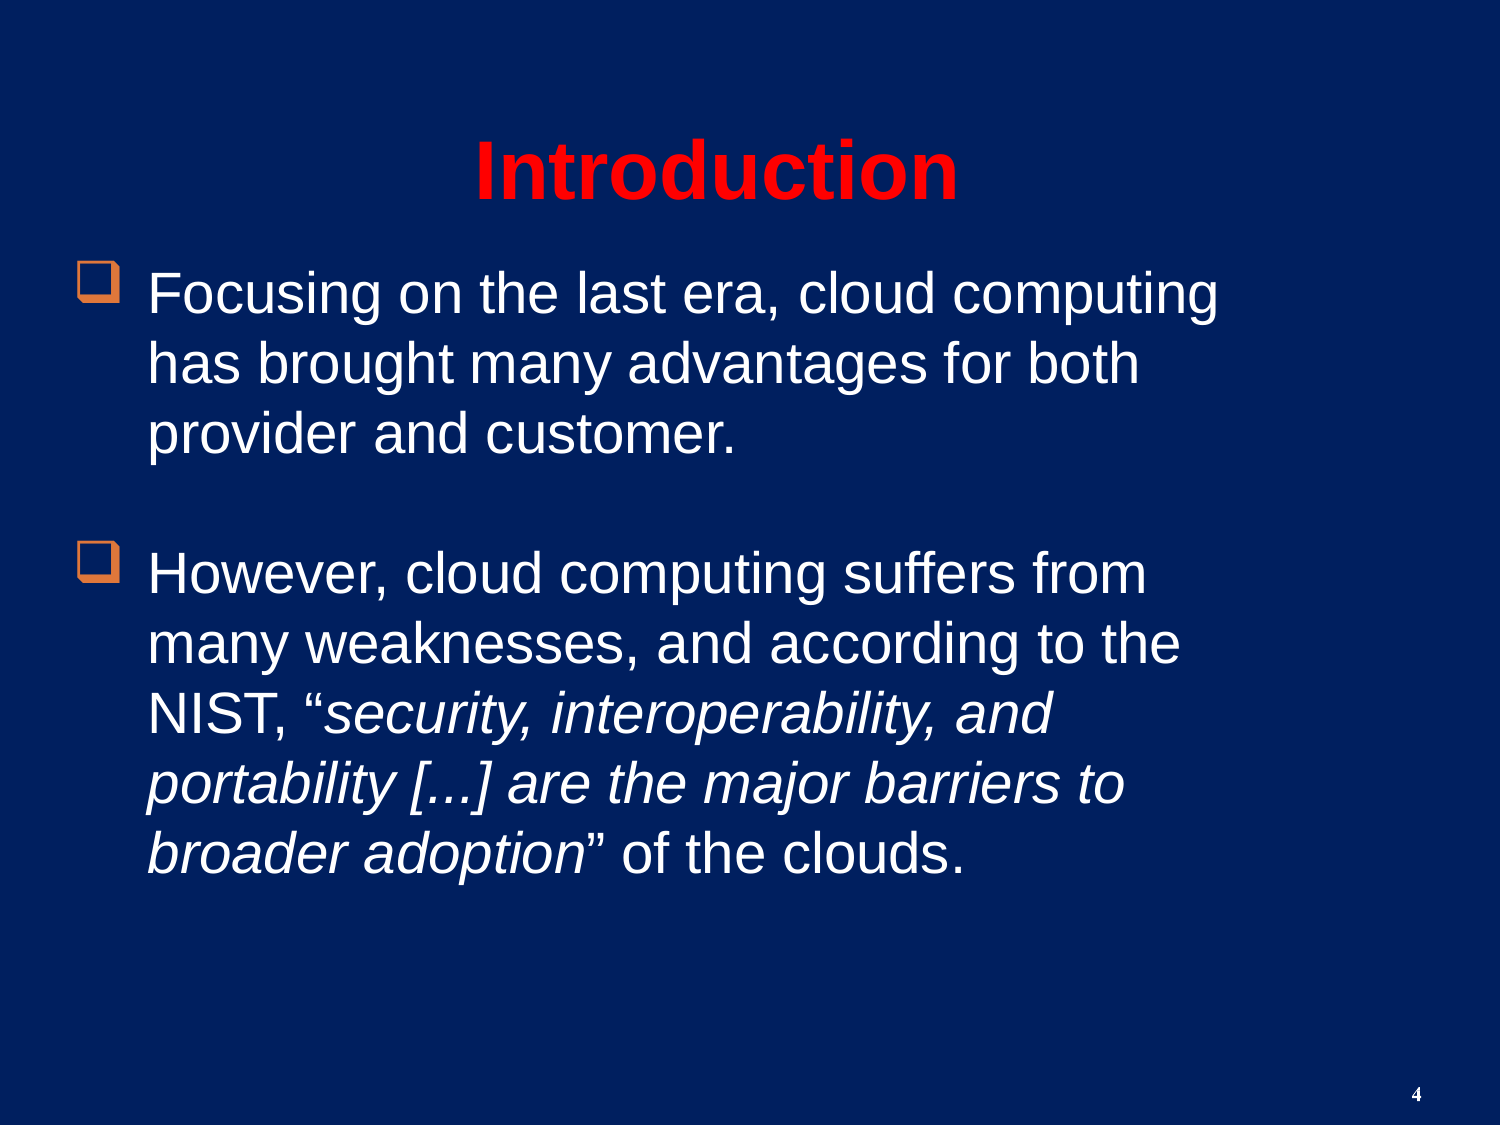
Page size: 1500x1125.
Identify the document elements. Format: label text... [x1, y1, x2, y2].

text_box Introduction [70, 116, 1363, 217]
text_box Focusing on the last era, cloud computing has brought many advantages for both provider and customer. However, cloud computing suffers from many weaknesses, and according to the NIST, “security, interoperability, and portability [...] are the major barriers to broader adoption” of the clouds. [70, 255, 1421, 885]
text_box [1412, 1087, 1422, 1102]
